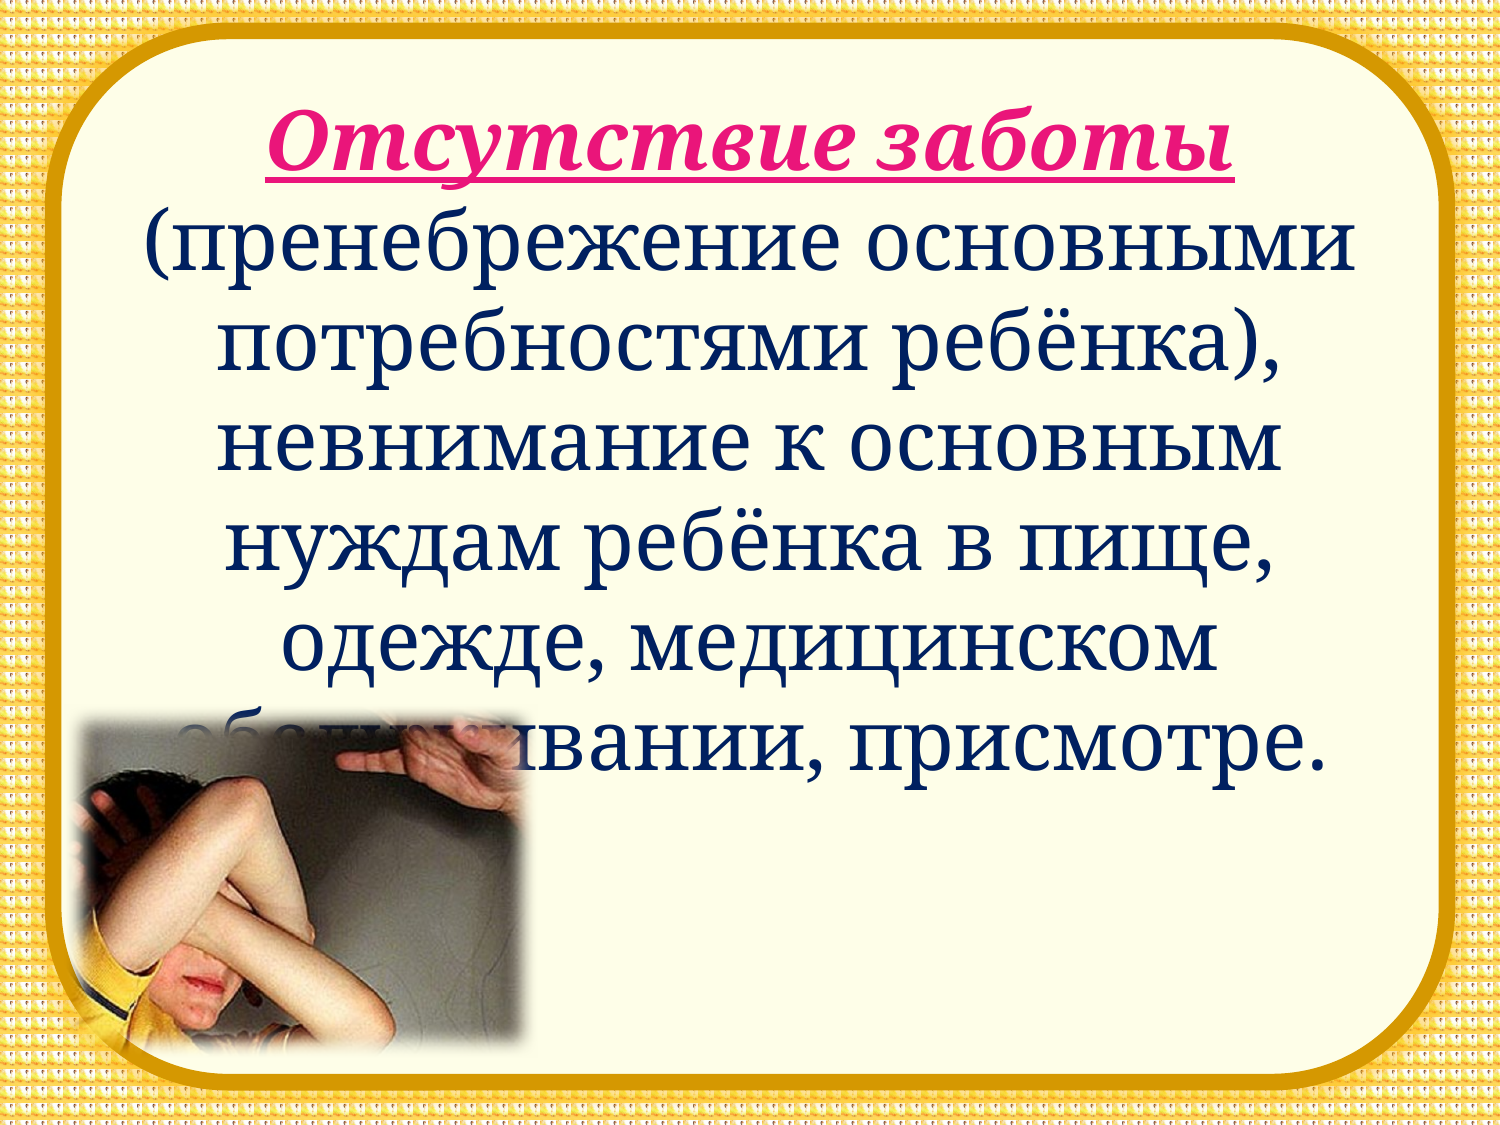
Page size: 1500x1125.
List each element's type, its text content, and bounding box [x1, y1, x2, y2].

text_box Отсутствие заботы (пренебрежение основными потребностями ребёнка), невнимание к основным нуждам ребёнка в пище, одежде, медицинском обслуживании, присмотре. [100, 79, 1400, 795]
picture [0, 0, 1500, 1125]
